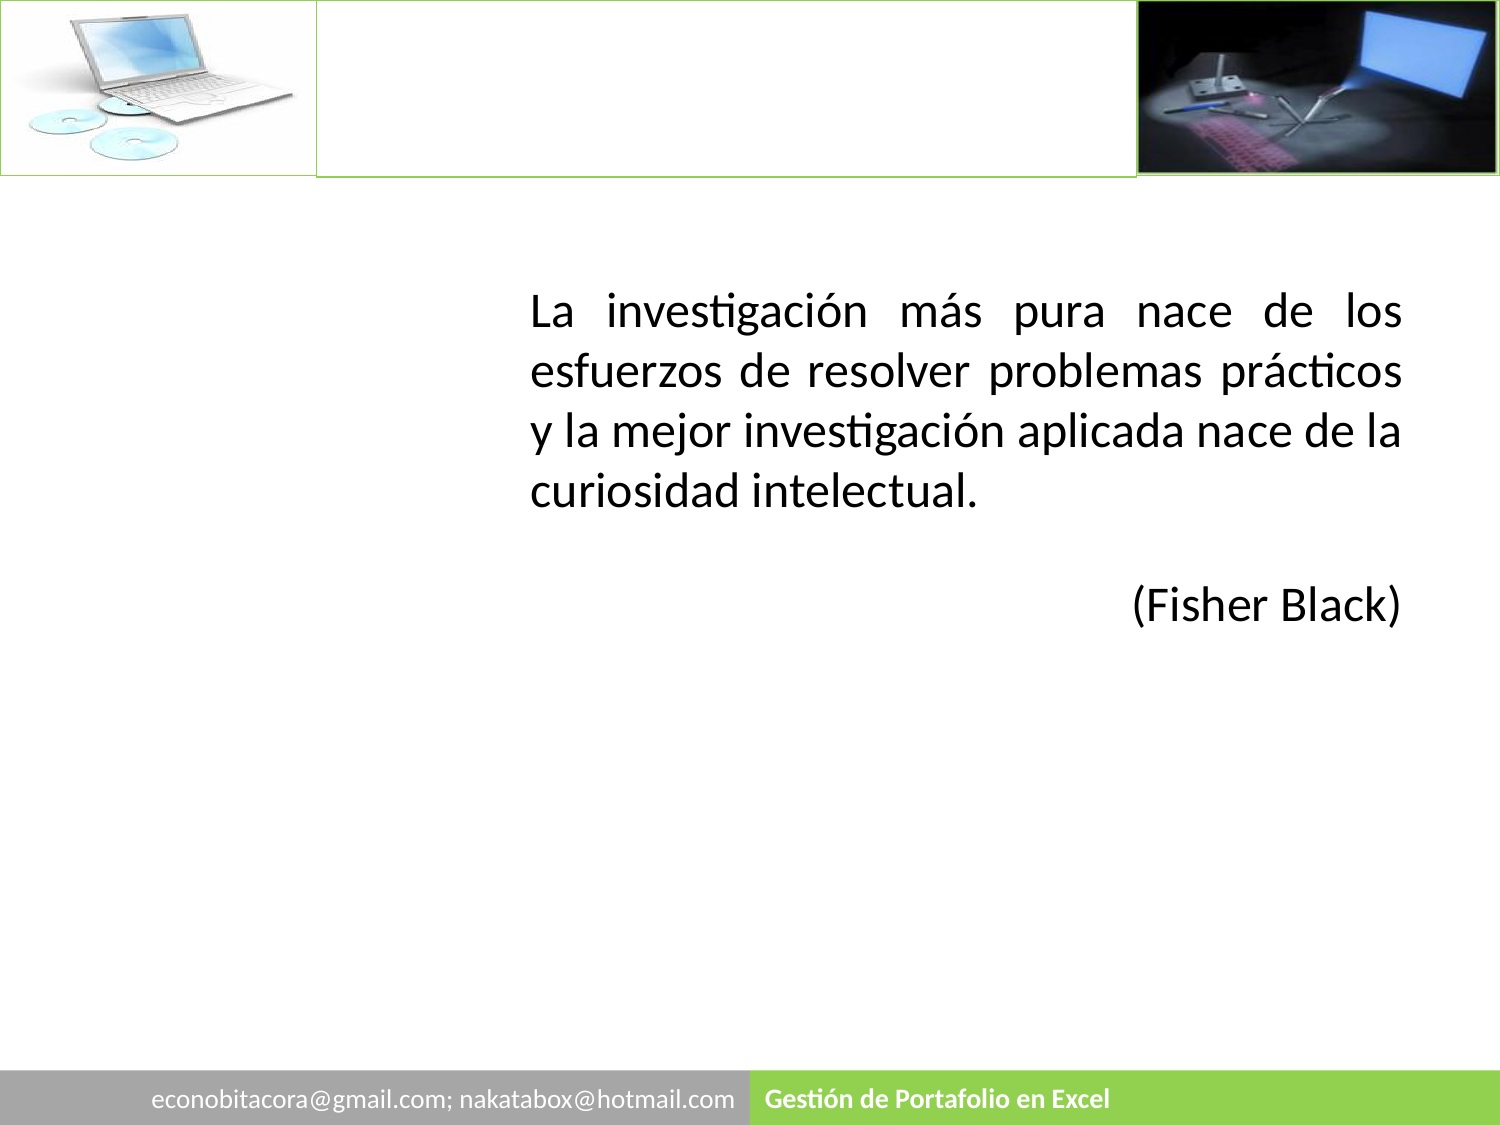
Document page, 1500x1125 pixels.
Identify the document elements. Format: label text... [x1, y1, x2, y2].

text_box La investigación más pura nace de los esfuerzos de resolver problemas prácticos y la mejor investigación aplicada nace de la curiosidad intelectual. (Fisher Black) [515, 269, 1418, 645]
picture [0, 0, 317, 177]
text_box [318, 0, 1134, 178]
picture [1136, 0, 1500, 177]
text_box econobitacora@gmail.com; nakatabox@hotmail.com [0, 1070, 749, 1125]
text_box Gestión de Portafolio en Excel [749, 1070, 1500, 1125]
